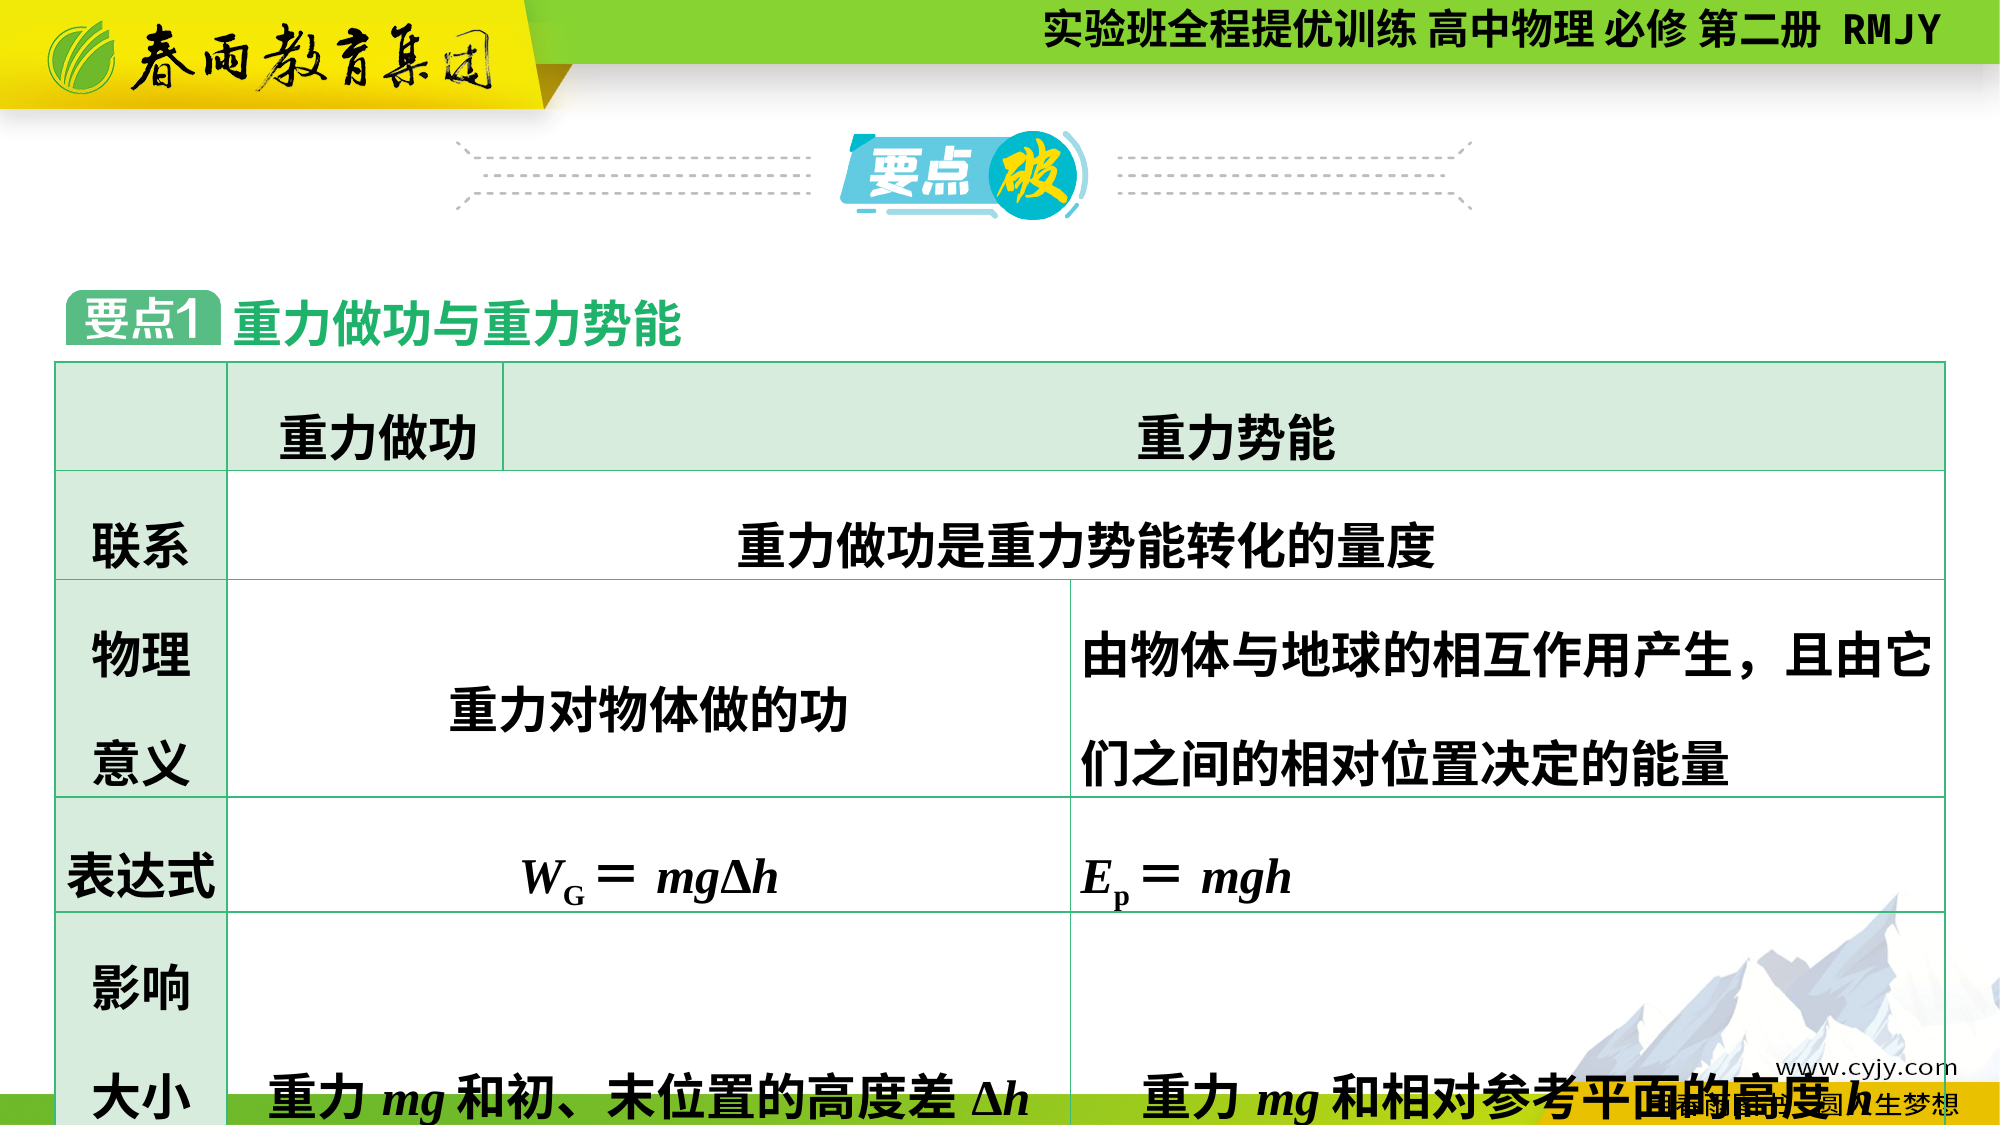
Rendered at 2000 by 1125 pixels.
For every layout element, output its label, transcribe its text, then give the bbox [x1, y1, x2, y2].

table_header 重力势能 [504, 363, 1944, 470]
table_cell 影响 大小 的因素 [56, 913, 226, 1125]
table_header [56, 363, 226, 470]
table_cell WG＝mgΔh [228, 798, 1070, 911]
table_cell 由物体与地球的相互作用产生，且由它们之间的相对位置决定的能量 [1071, 580, 1944, 796]
table_cell 重力mg和初、末位置的高度差Δh [228, 913, 1070, 1125]
table_cell 物理 意义 [56, 580, 226, 796]
table_cell Ep＝mgh [1071, 798, 1944, 911]
picture [66, 290, 221, 345]
table_cell 重力做功是重力势能转化的量度 [228, 471, 1944, 579]
list 重力做功与重力势能 [59, 255, 1944, 361]
table_cell 重力mg和相对参考平面的高度h [1071, 913, 1944, 1125]
table_cell 表达式 [56, 798, 226, 911]
table_cell 重力对物体做的功 [228, 580, 1070, 796]
picture [0, 0, 2000, 1125]
table_header 重力做功 [228, 363, 502, 470]
table_cell 联系 [56, 471, 226, 579]
